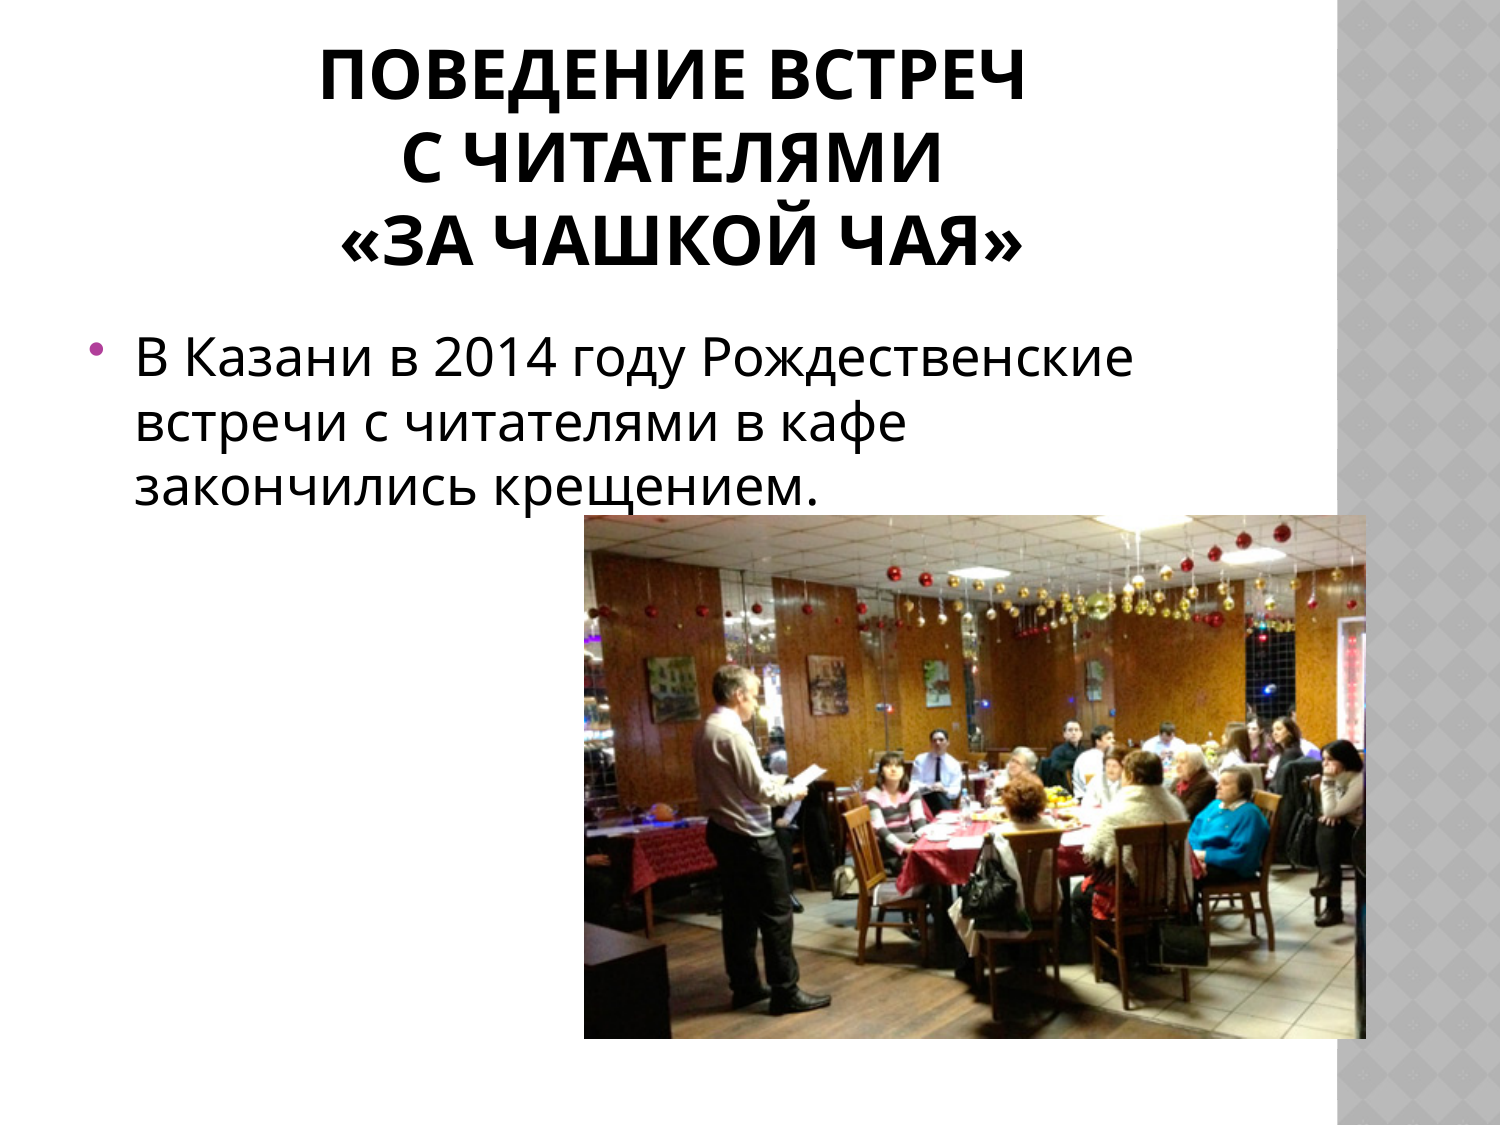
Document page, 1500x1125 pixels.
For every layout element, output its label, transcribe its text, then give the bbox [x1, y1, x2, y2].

list В Казани в 2014 году Рождественские встречи с читателями в кафе закончились крещением. [75, 314, 1263, 1059]
title ПОВЕДЕНИЕ ВСТРЕЧ С ЧИТАТЕЛЯМИ «ЗА ЧАШКОЙ ЧАЯ» [88, 30, 1276, 279]
picture [584, 514, 1367, 1040]
